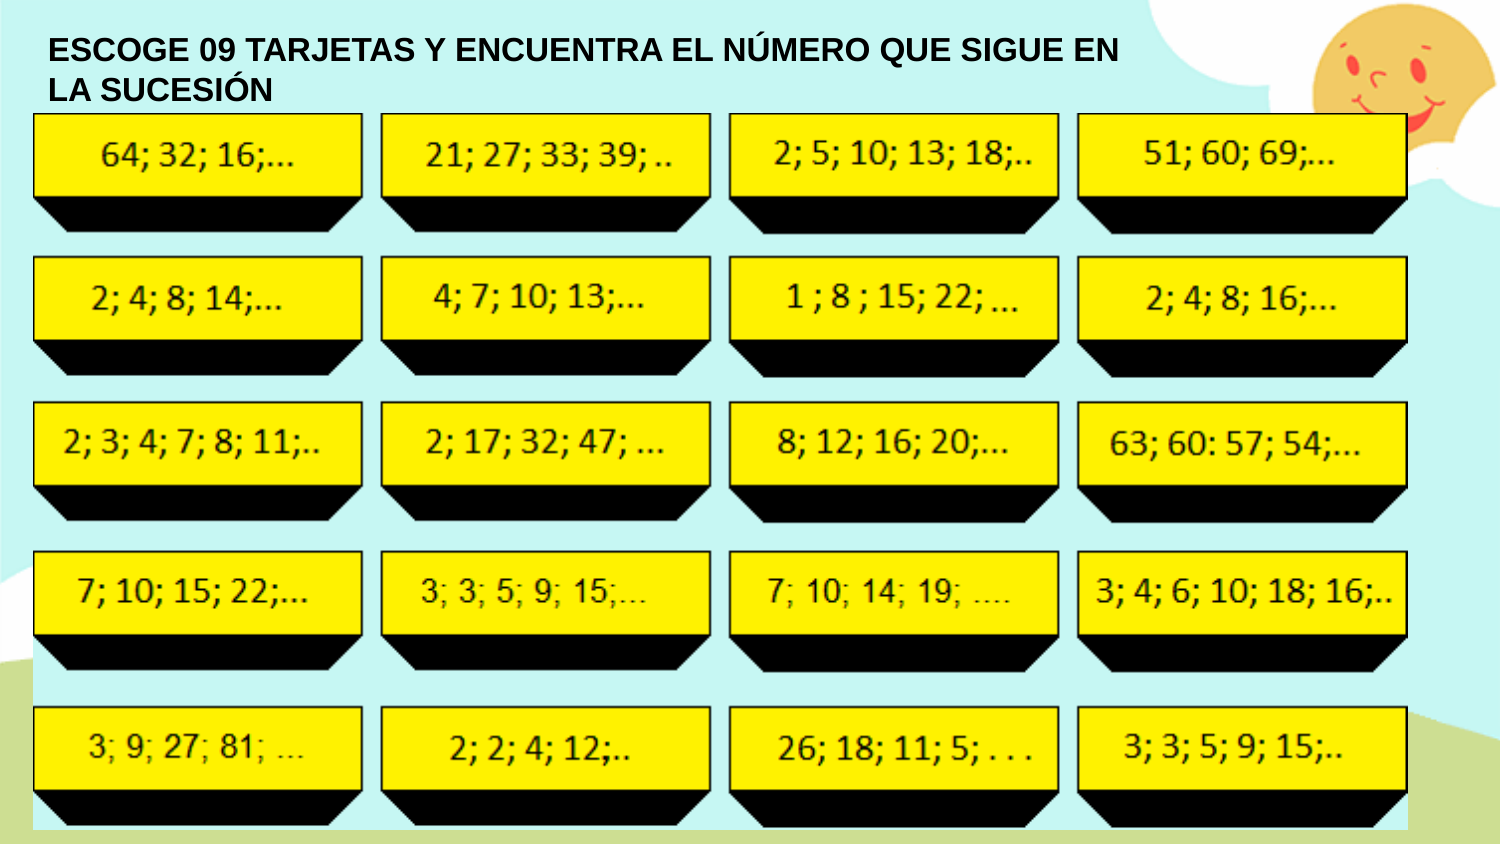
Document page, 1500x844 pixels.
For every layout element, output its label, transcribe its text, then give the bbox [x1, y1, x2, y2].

text_box ESCOGE 09 TARJETAS Y ENCUENTRA EL NÚMERO QUE SIGUE EN LA SUCESIÓN [33, 13, 1148, 112]
picture [0, 0, 1500, 844]
